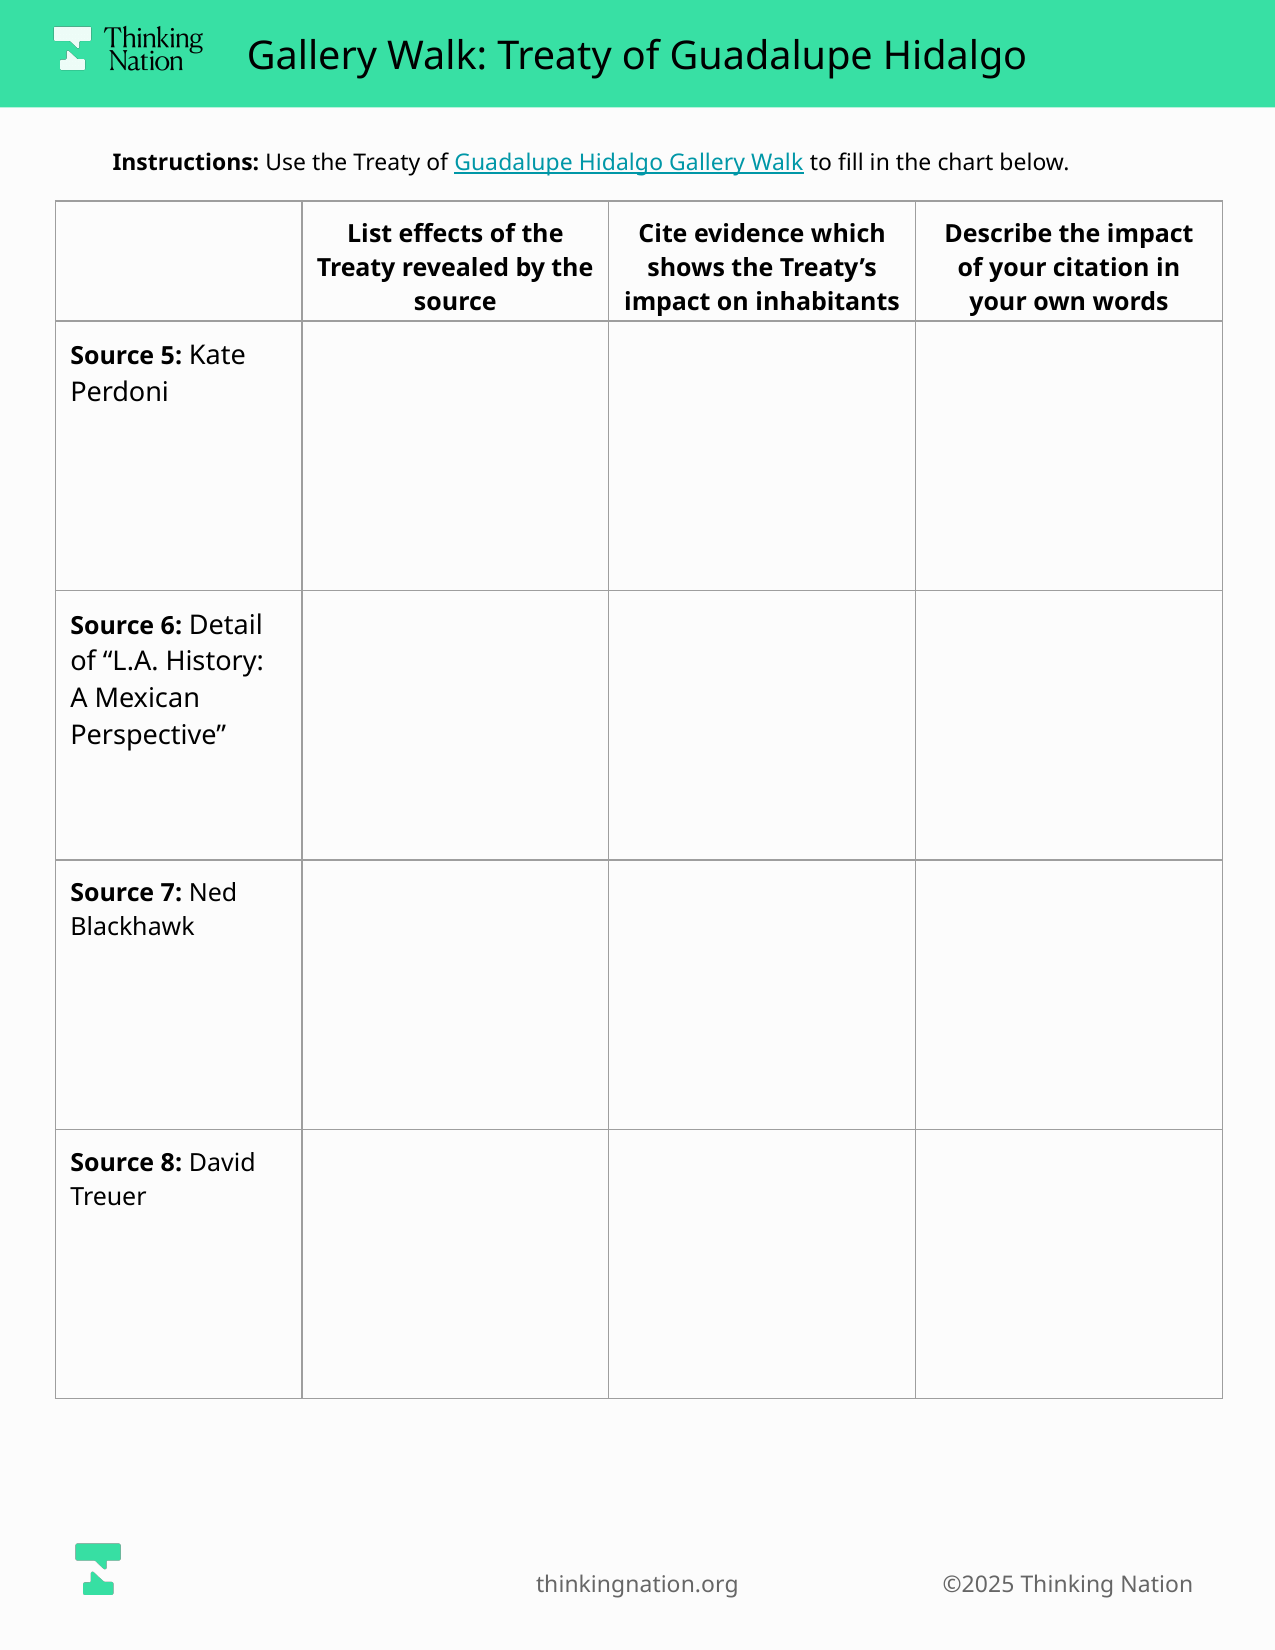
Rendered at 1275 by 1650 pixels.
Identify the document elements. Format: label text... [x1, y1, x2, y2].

table_header Describe the impact of your citation in your own words [916, 202, 1222, 320]
table_cell [916, 1130, 1222, 1398]
table_cell [609, 1130, 915, 1398]
table_cell [609, 861, 915, 1129]
table_cell Source 7: Ned Blackhawk [56, 861, 301, 1129]
table_cell [609, 322, 915, 590]
text_box Instructions: Use the Treaty of Guadalupe Hidalgo Gallery Walk to fill in the chart below. [97, 132, 1178, 194]
text_box ©2025 Thinking Nation [907, 1553, 1210, 1605]
table_cell [303, 591, 608, 859]
table_cell [916, 322, 1222, 590]
picture [62, 1533, 134, 1605]
table_cell [303, 861, 608, 1129]
table_cell [609, 591, 915, 859]
text_box Gallery Walk: Treaty of Guadalupe Hidalgo [0, 0, 1275, 108]
text_box thinkingnation.org [486, 1553, 789, 1605]
table_cell Source 8: David Treuer [56, 1130, 301, 1398]
table_cell Source 6: Detail of “L.A. History: A Mexican Perspective” [56, 591, 301, 859]
table_header [56, 202, 301, 320]
table_header List effects of the Treaty revealed by the source [303, 202, 608, 320]
table_cell [303, 322, 608, 590]
table_cell [916, 591, 1222, 859]
picture [36, 12, 208, 84]
table_header Cite evidence which shows the Treaty’s impact on inhabitants [609, 202, 915, 320]
table_cell [916, 861, 1222, 1129]
table_cell Source 5: Kate Perdoni [56, 322, 301, 590]
table_cell [303, 1130, 608, 1398]
